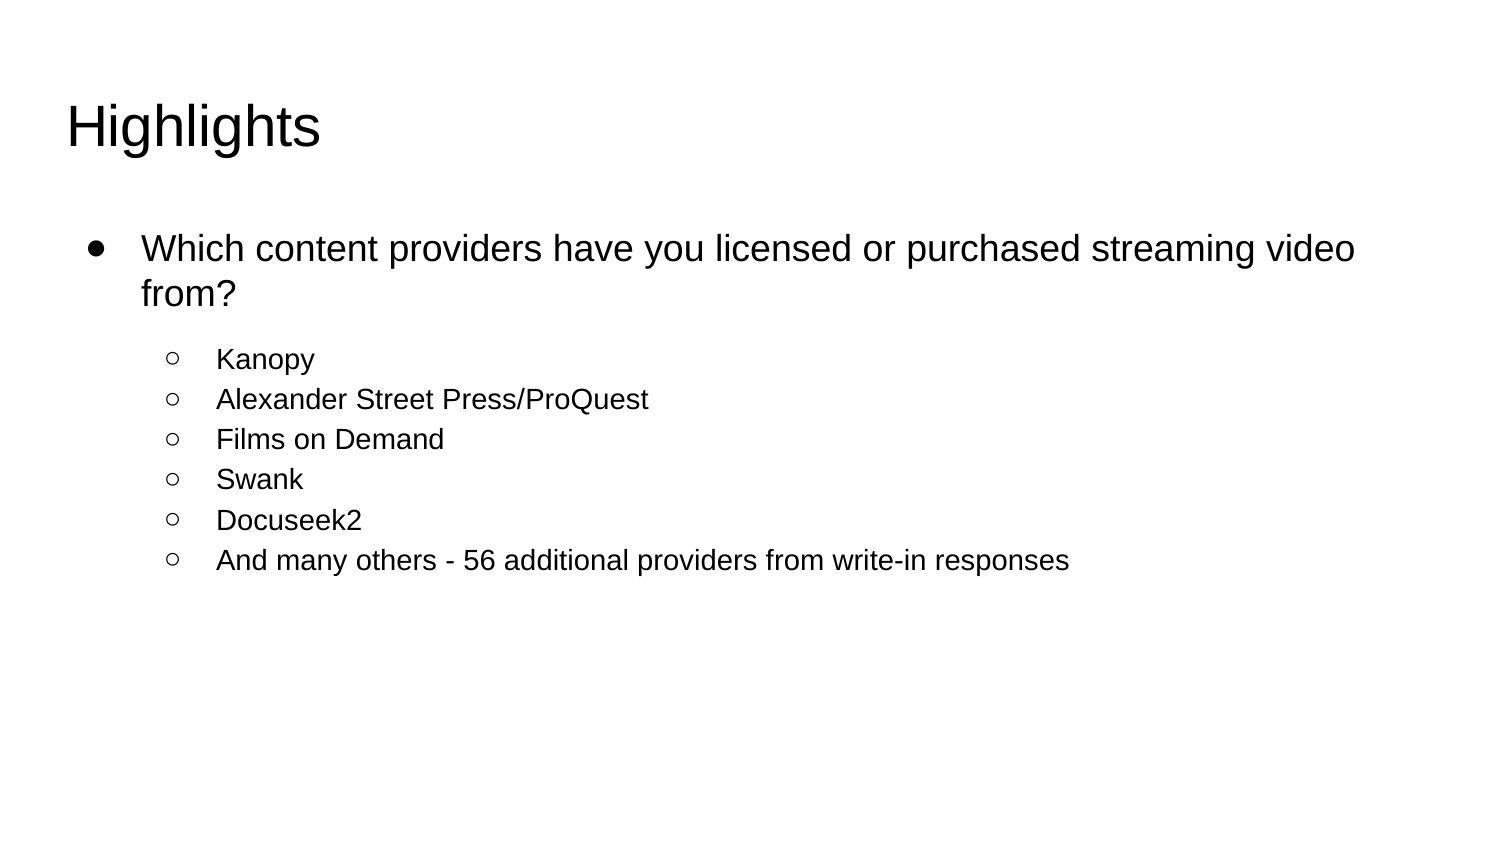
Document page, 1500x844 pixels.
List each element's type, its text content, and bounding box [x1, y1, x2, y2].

title Highlights [51, 72, 1449, 167]
list Which content providers have you licensed or purchased streaming video from? Kanopy Alexander Street Press/ProQuest Films on Demand Swank Docuseek2 And many others - 56 additional providers from write-in responses [51, 209, 1449, 750]
